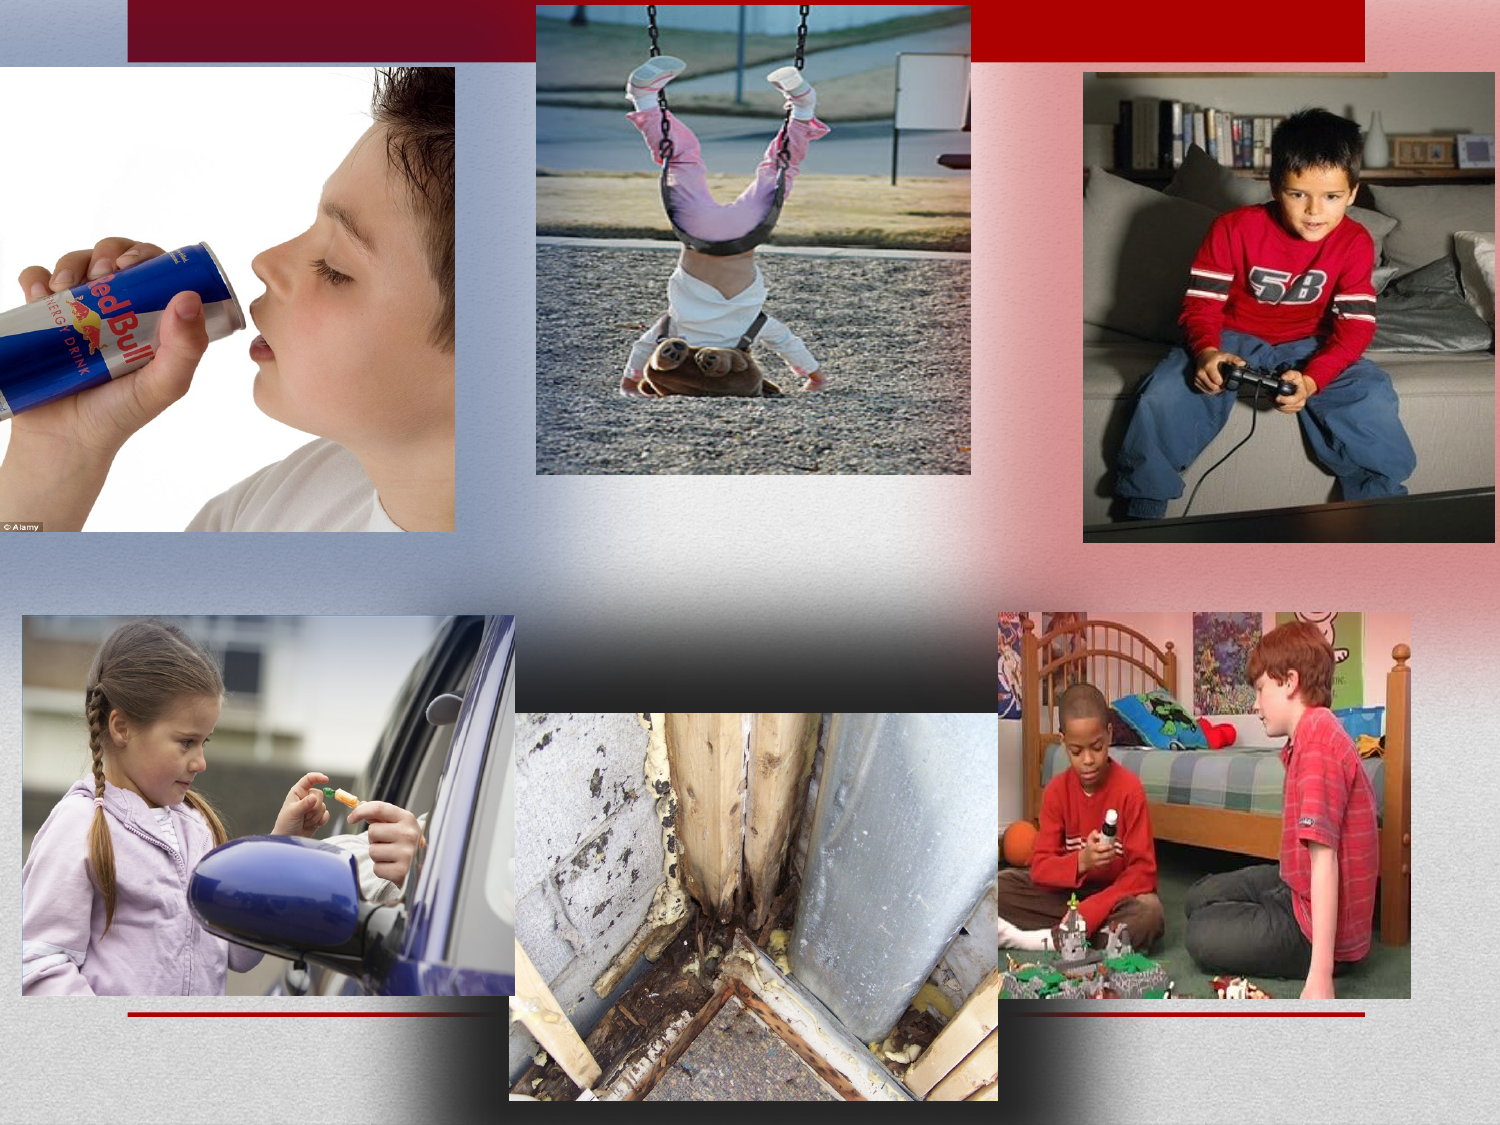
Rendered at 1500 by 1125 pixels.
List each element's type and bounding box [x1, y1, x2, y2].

picture [535, 5, 972, 476]
picture [21, 611, 1411, 1101]
picture [1082, 71, 1496, 543]
picture [0, 66, 456, 533]
